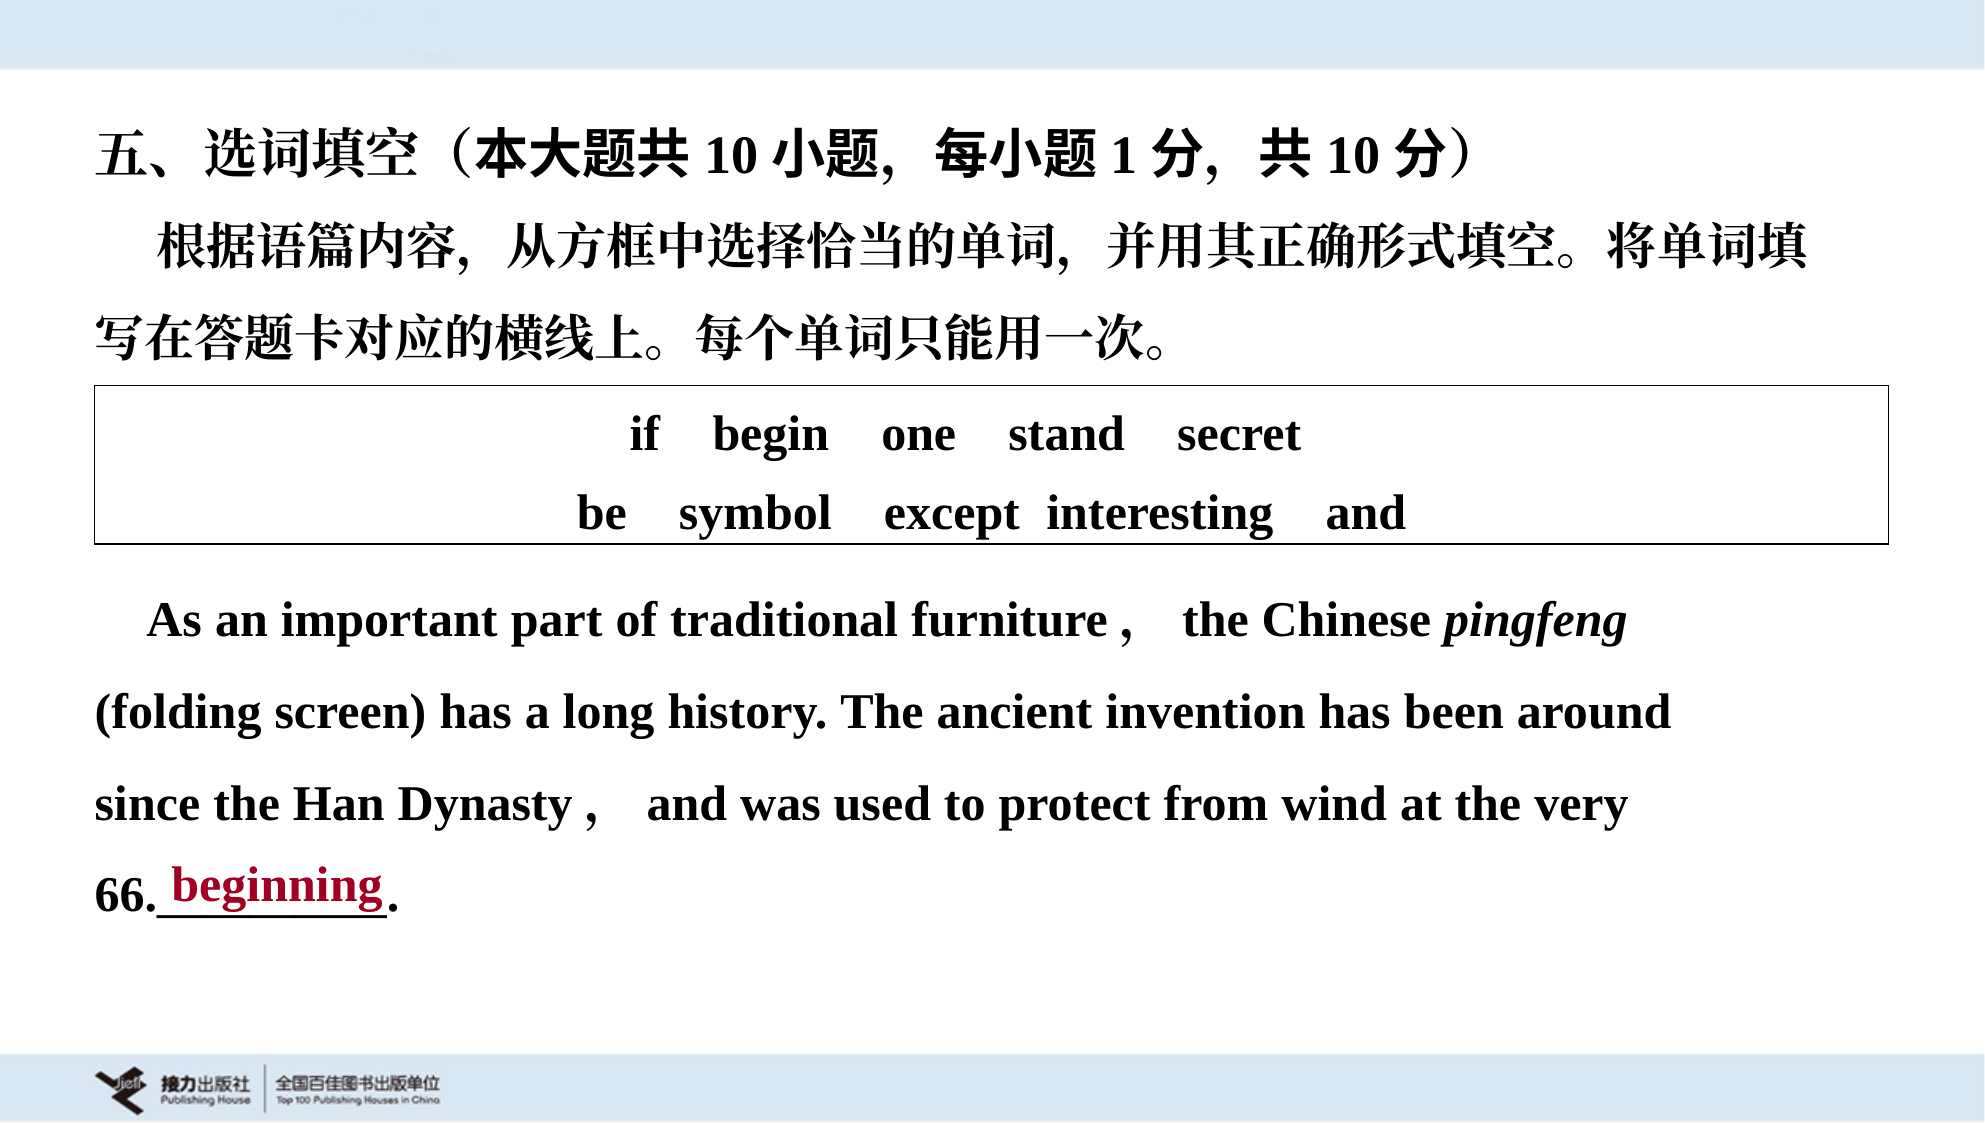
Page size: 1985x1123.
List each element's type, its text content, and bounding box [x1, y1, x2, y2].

text_box As an important part of traditional furniture，the Chinese pingfeng (folding screen) has a long history. The ancient invention has been around since the Han Dynasty，and was used to protect from wind at the very 66.__________. [94, 555, 1892, 922]
picture [0, 0, 1985, 1122]
text_box 五、选词填空（本大题共10小题，每小题1分，共10分） [94, 88, 1892, 183]
table_header if begin one stand secret be symbol except interesting and [95, 386, 1888, 543]
text_box beginning [153, 823, 401, 912]
text_box 根据语篇内容，从方框中选择恰当的单词，并用其正确形式填空。将单词填 写在答题卡对应的横线上。每个单词只能用一次。 [94, 183, 1892, 367]
